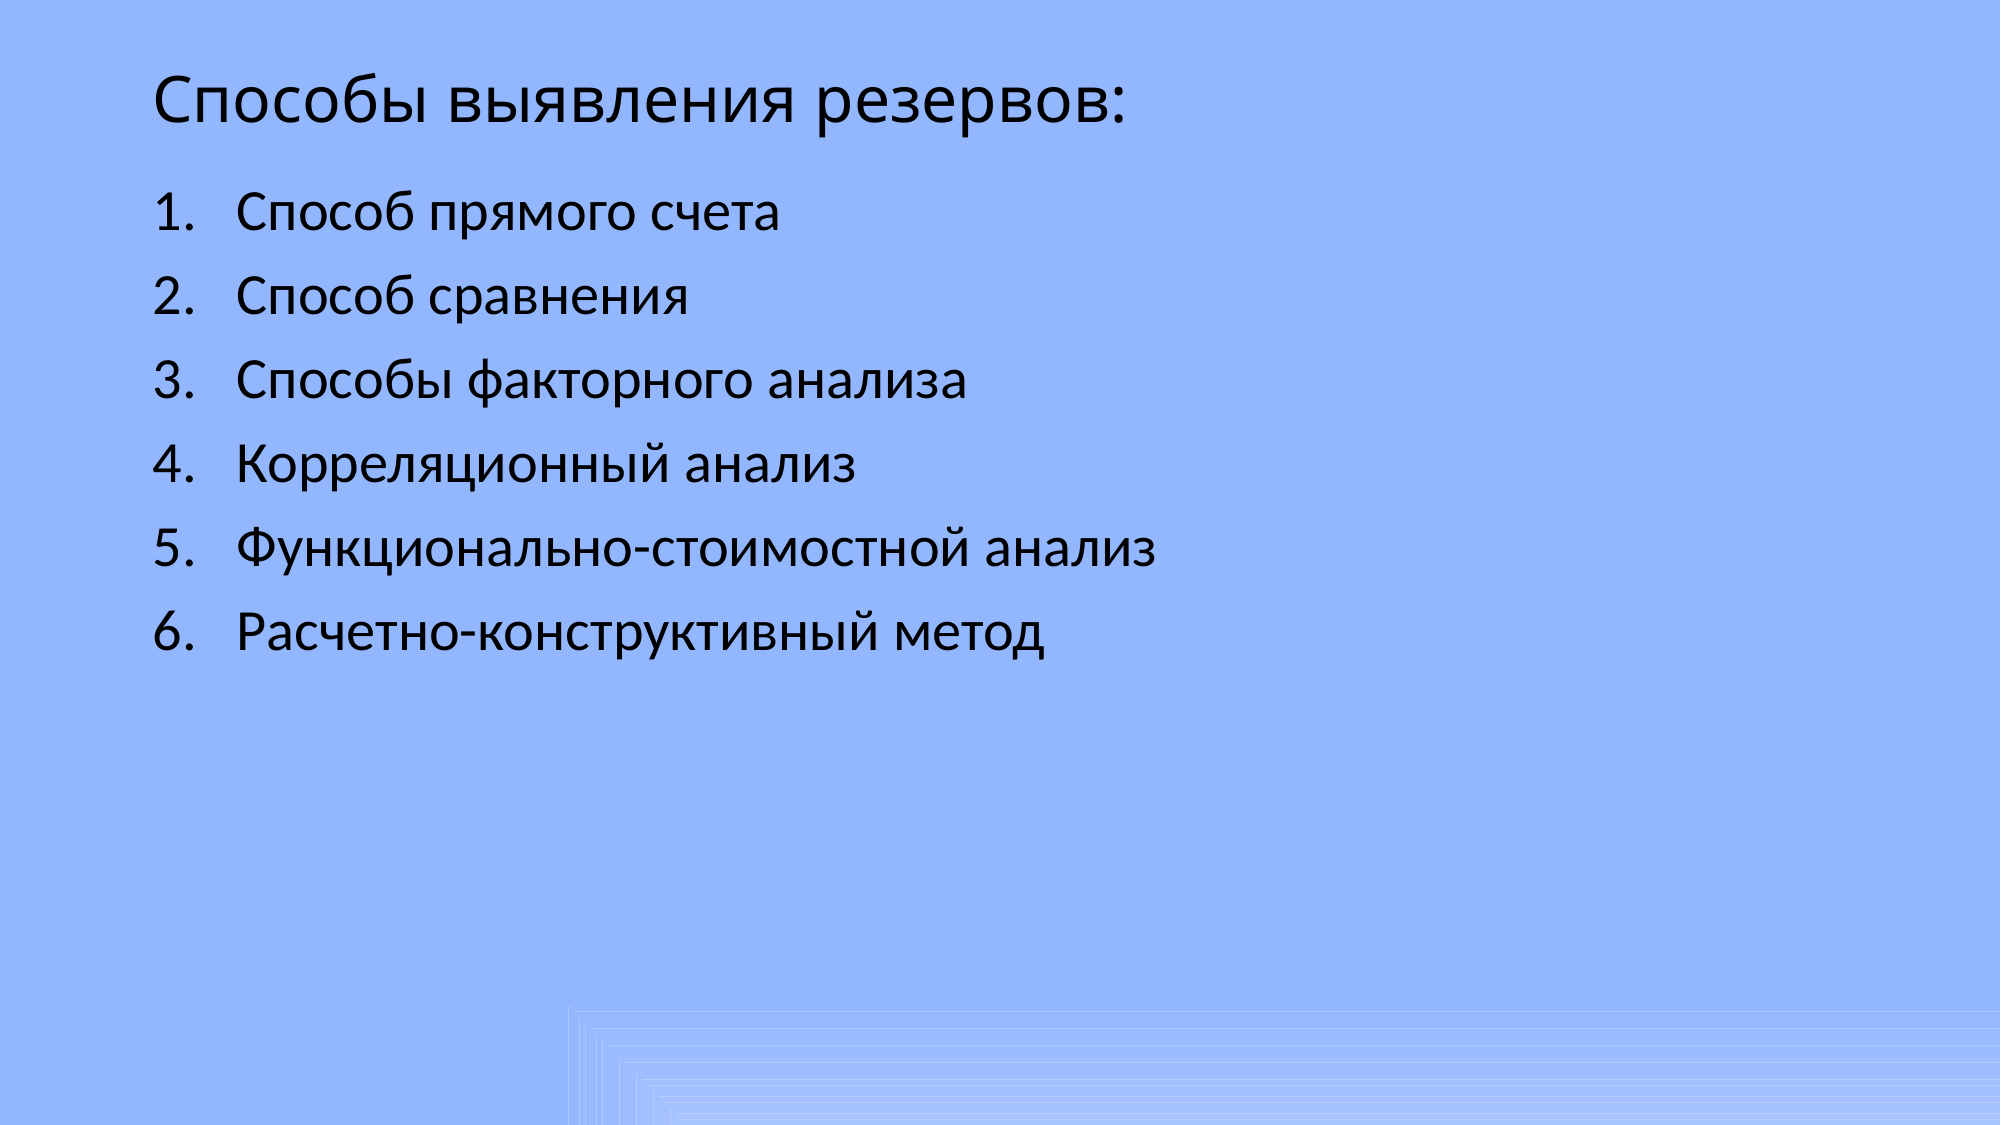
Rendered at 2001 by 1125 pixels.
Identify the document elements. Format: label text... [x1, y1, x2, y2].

title Способы выявления резервов: [137, 59, 1863, 145]
list Способ прямого счета Способ сравнения Способы факторного анализа Корреляционный анализ Функционально-стоимостной анализ Расчетно-конструктивный метод [137, 173, 1863, 1014]
